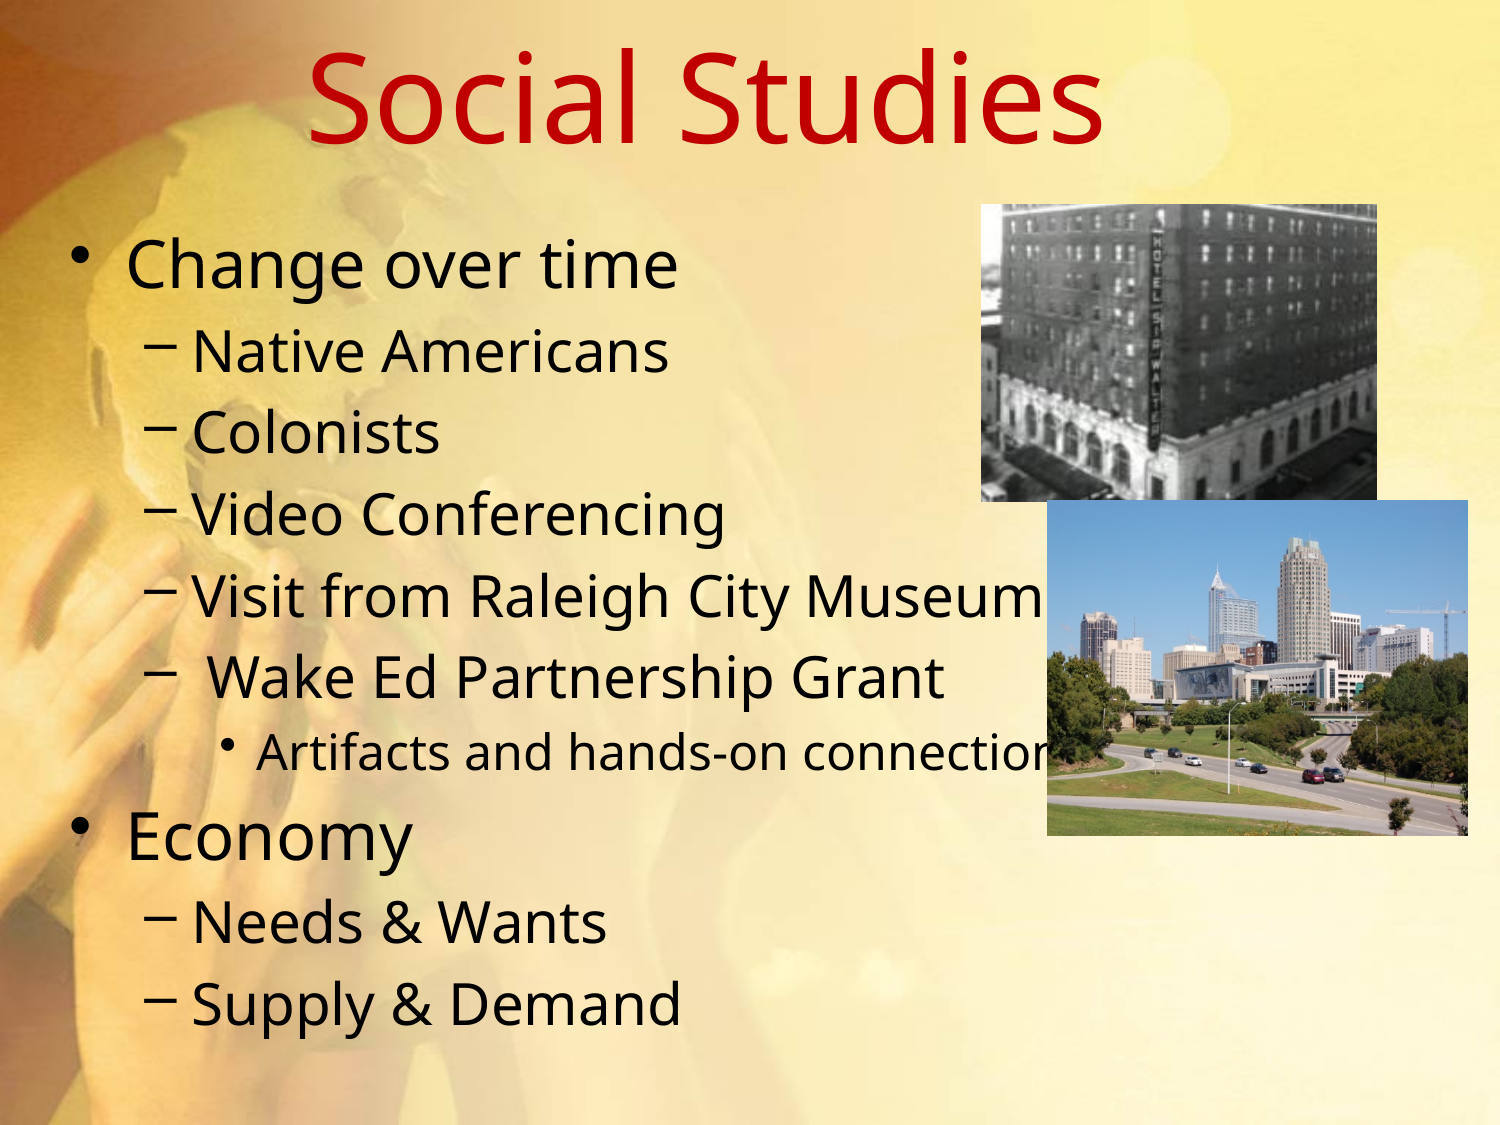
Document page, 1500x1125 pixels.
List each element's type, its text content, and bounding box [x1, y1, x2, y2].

picture [0, 0, 1500, 1125]
list Change over time Native Americans Colonists Video Conferencing Visit from Raleigh City Museum Wake Ed Partnership Grant Artifacts and hands-on connections Economy Needs & Wants Supply & Demand [54, 214, 1179, 1125]
title Social Studies [289, 0, 1415, 188]
